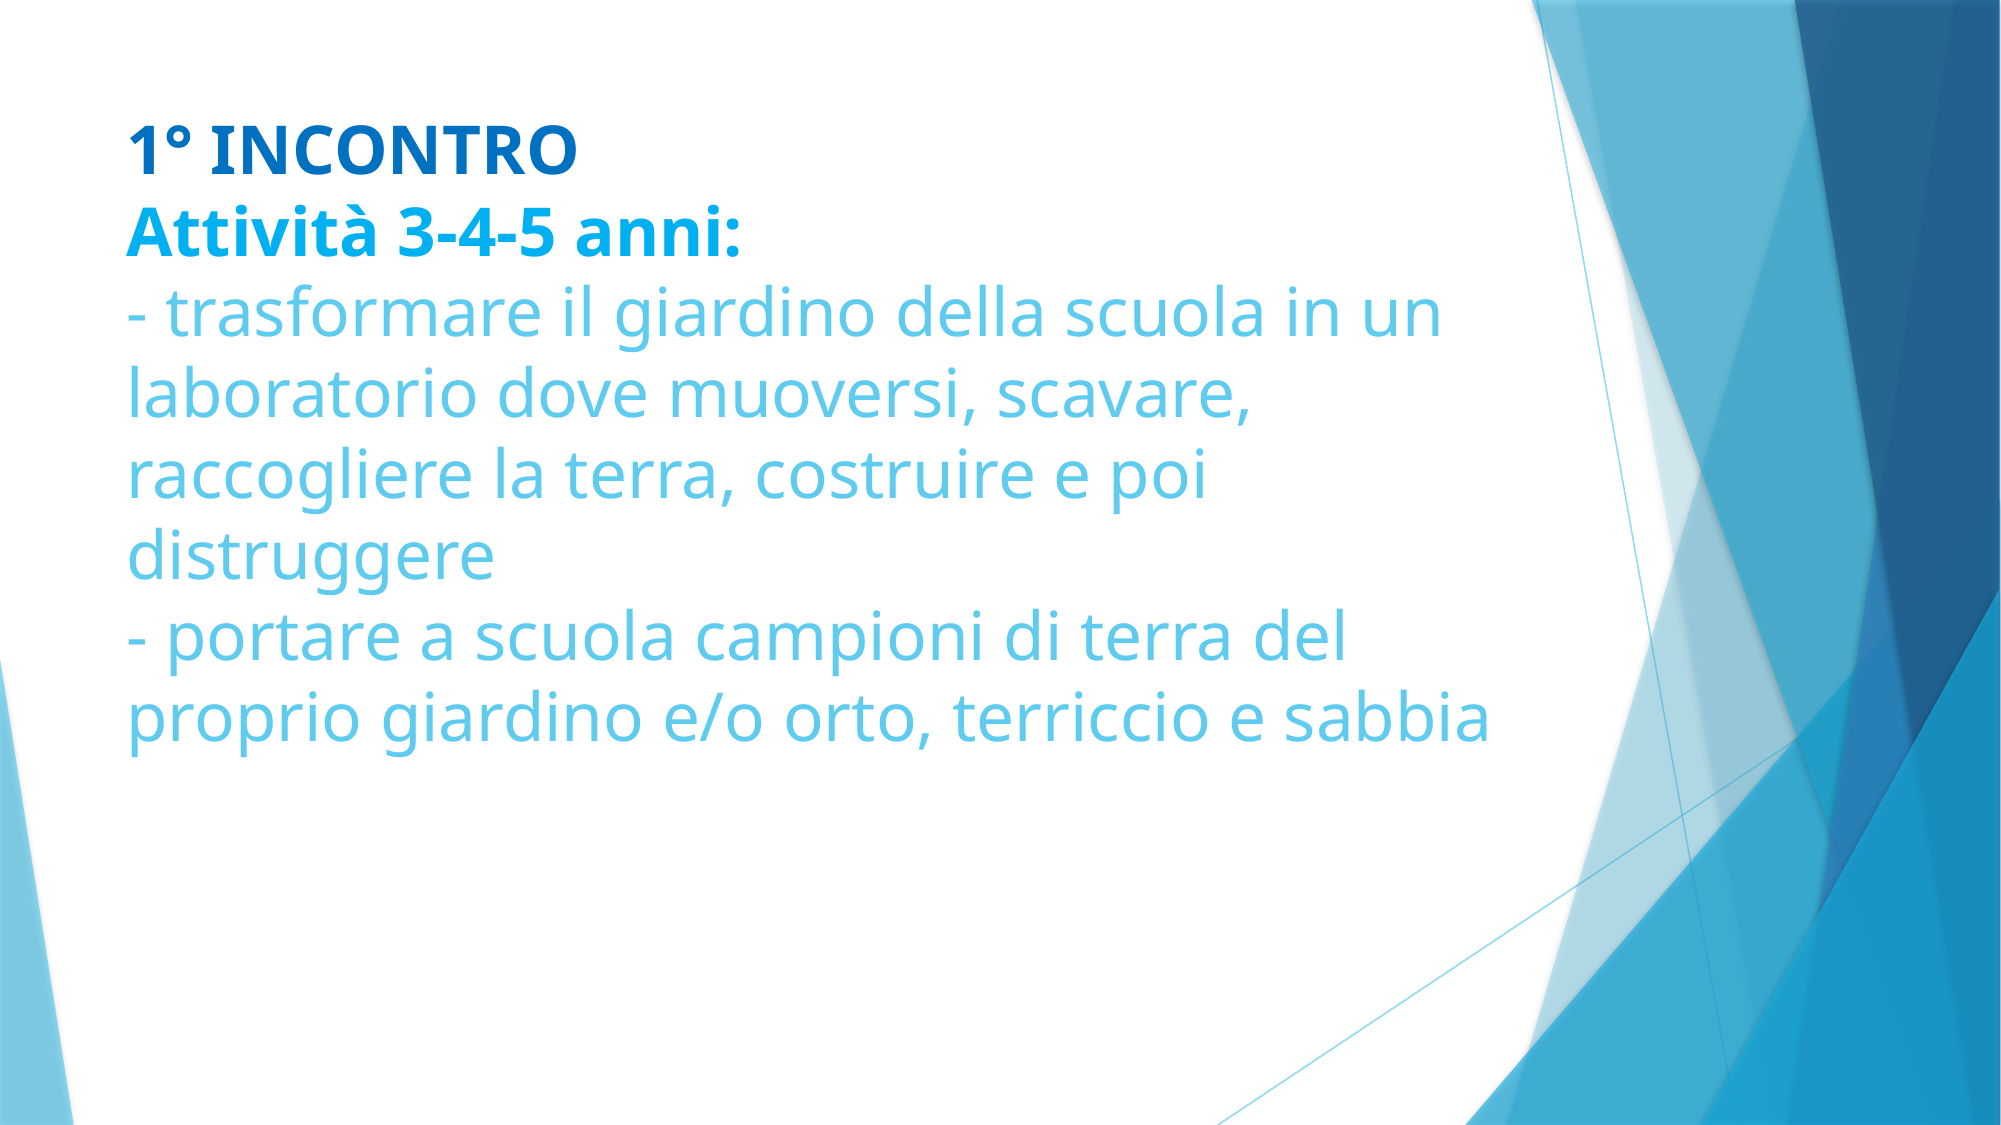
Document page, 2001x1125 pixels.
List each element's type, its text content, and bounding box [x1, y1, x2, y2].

title 1° INCONTRO Attività 3-4-5 anni: - trasformare il giardino della scuola in un laboratorio dove muoversi, scavare, raccogliere la terra, costruire e poi distruggere - portare a scuola campioni di terra del proprio giardino e/o orto, terriccio e sabbia [110, 99, 1522, 906]
